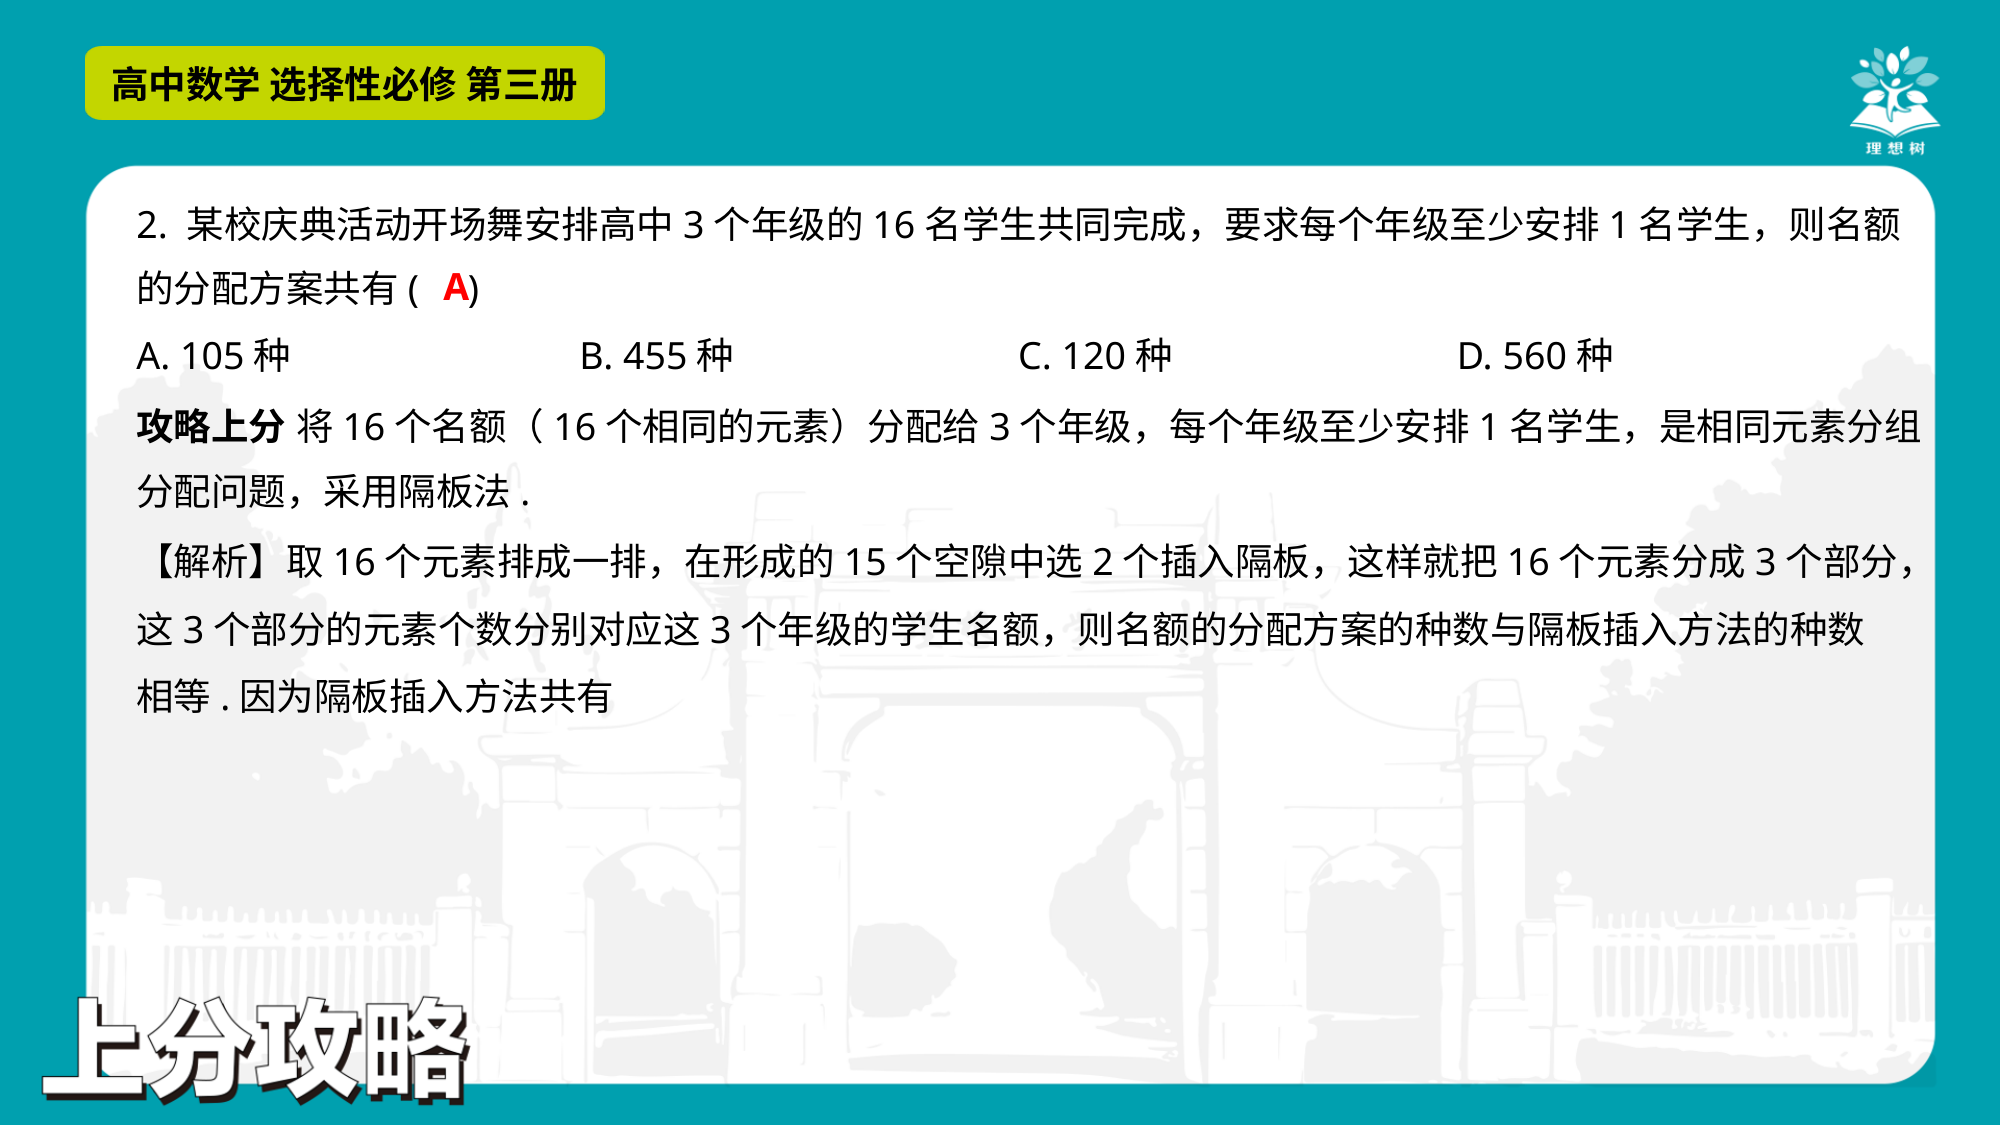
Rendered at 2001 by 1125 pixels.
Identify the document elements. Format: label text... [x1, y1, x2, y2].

text_box 2. 某校庆典活动开场舞安排高中3个年级的16名学生共同完成，要求每个年级至少安排1名学生，则名额 的分配方案共有( ) [136, 177, 1865, 304]
text_box 攻略上分 将16个名额（16个相同的元素）分配给3个年级，每个年级至少安排1名学生，是相同元素分组 分配问题，采用隔板法. [136, 379, 1865, 506]
text_box A. 105种 B. 455种 C. 120种 D. 560种 [136, 310, 1865, 370]
text_box A [429, 243, 484, 302]
picture [0, 0, 2000, 1125]
